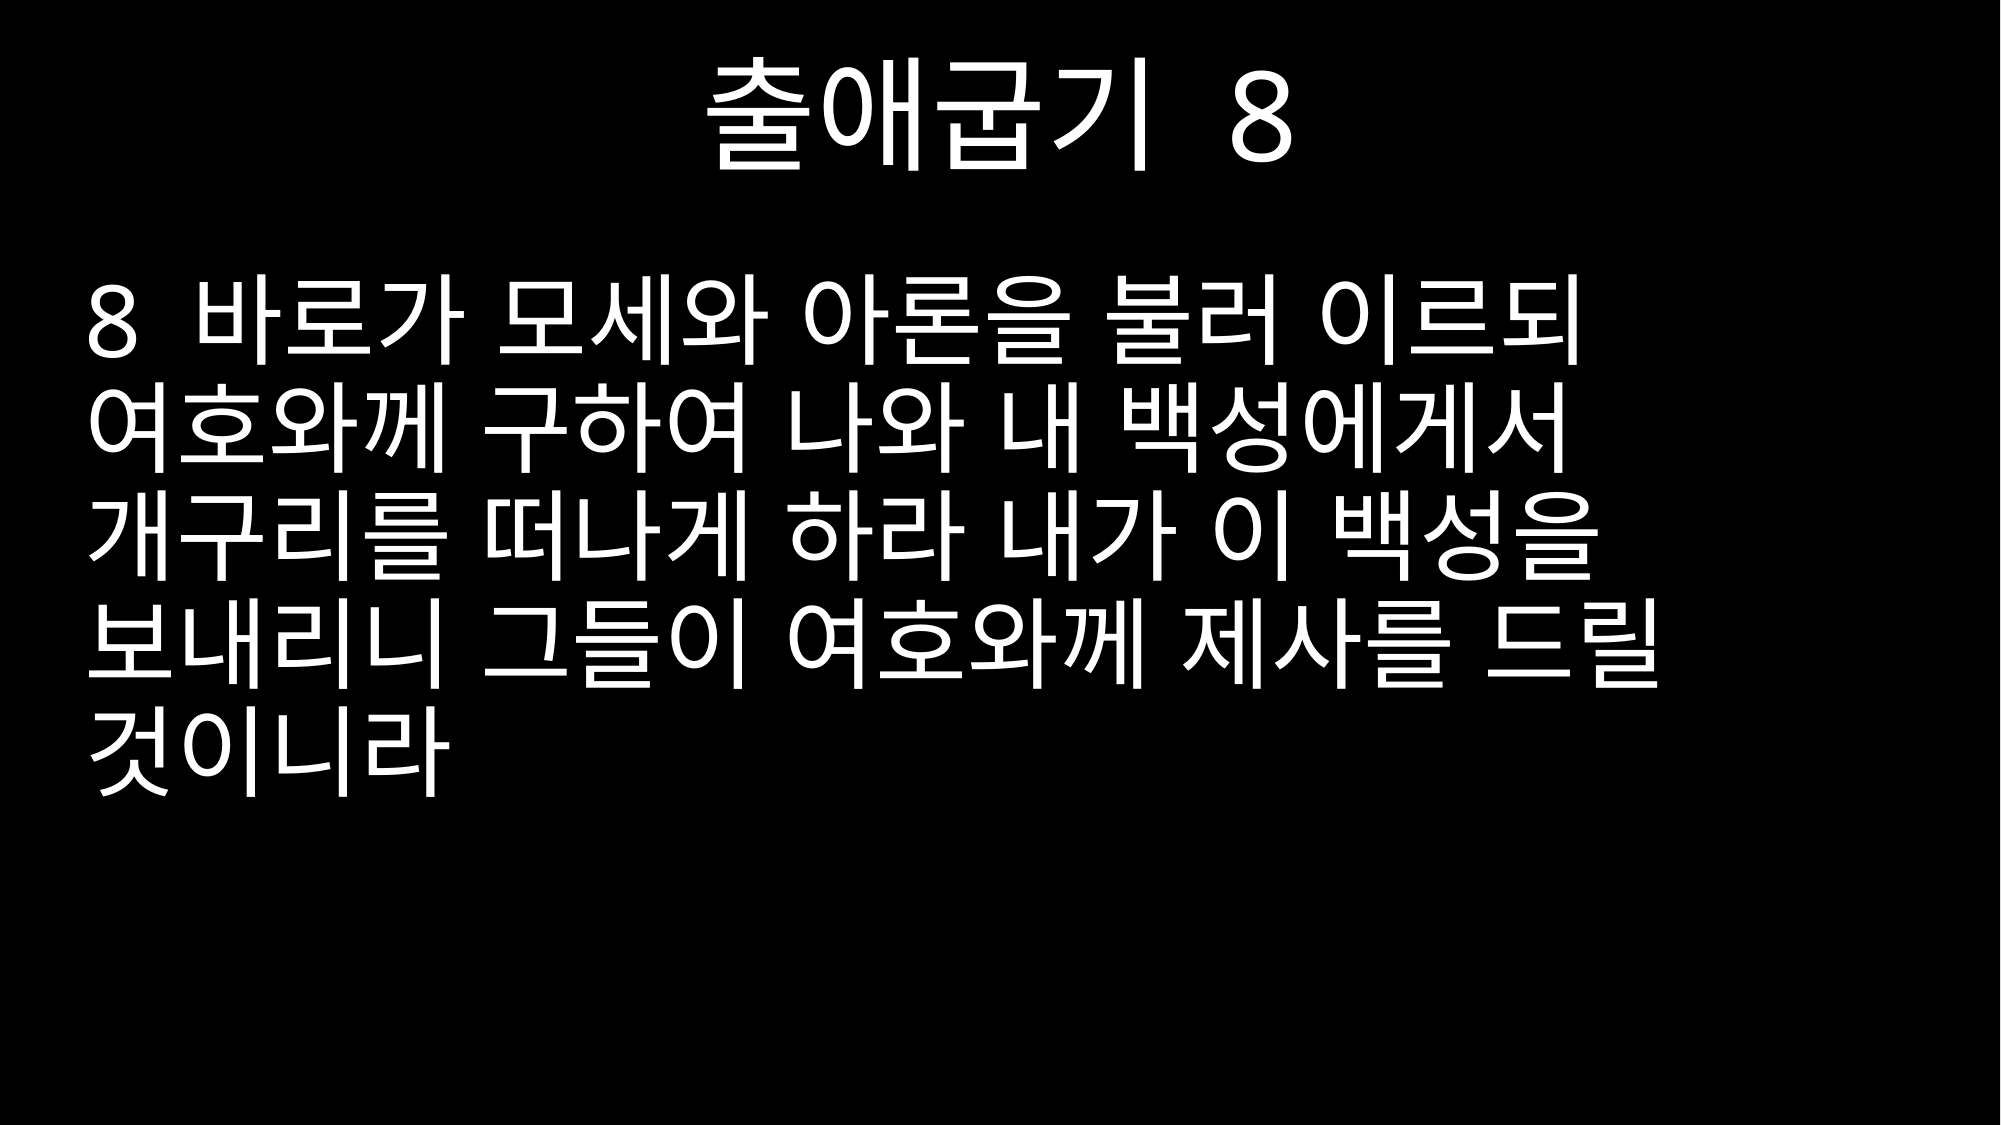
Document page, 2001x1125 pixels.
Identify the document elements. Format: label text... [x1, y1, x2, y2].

footer 출애굽기 8 [0, 32, 2000, 192]
picture [0, 0, 2001, 1125]
list 8 바로가 모세와 아론을 불러 이르되 여호와께 구하여 나와 내 백성에게서 개구리를 떠나게 하라 내가 이 백성을 보내리니 그들이 여호와께 제사를 드릴 것이니라 [69, 263, 1953, 423]
